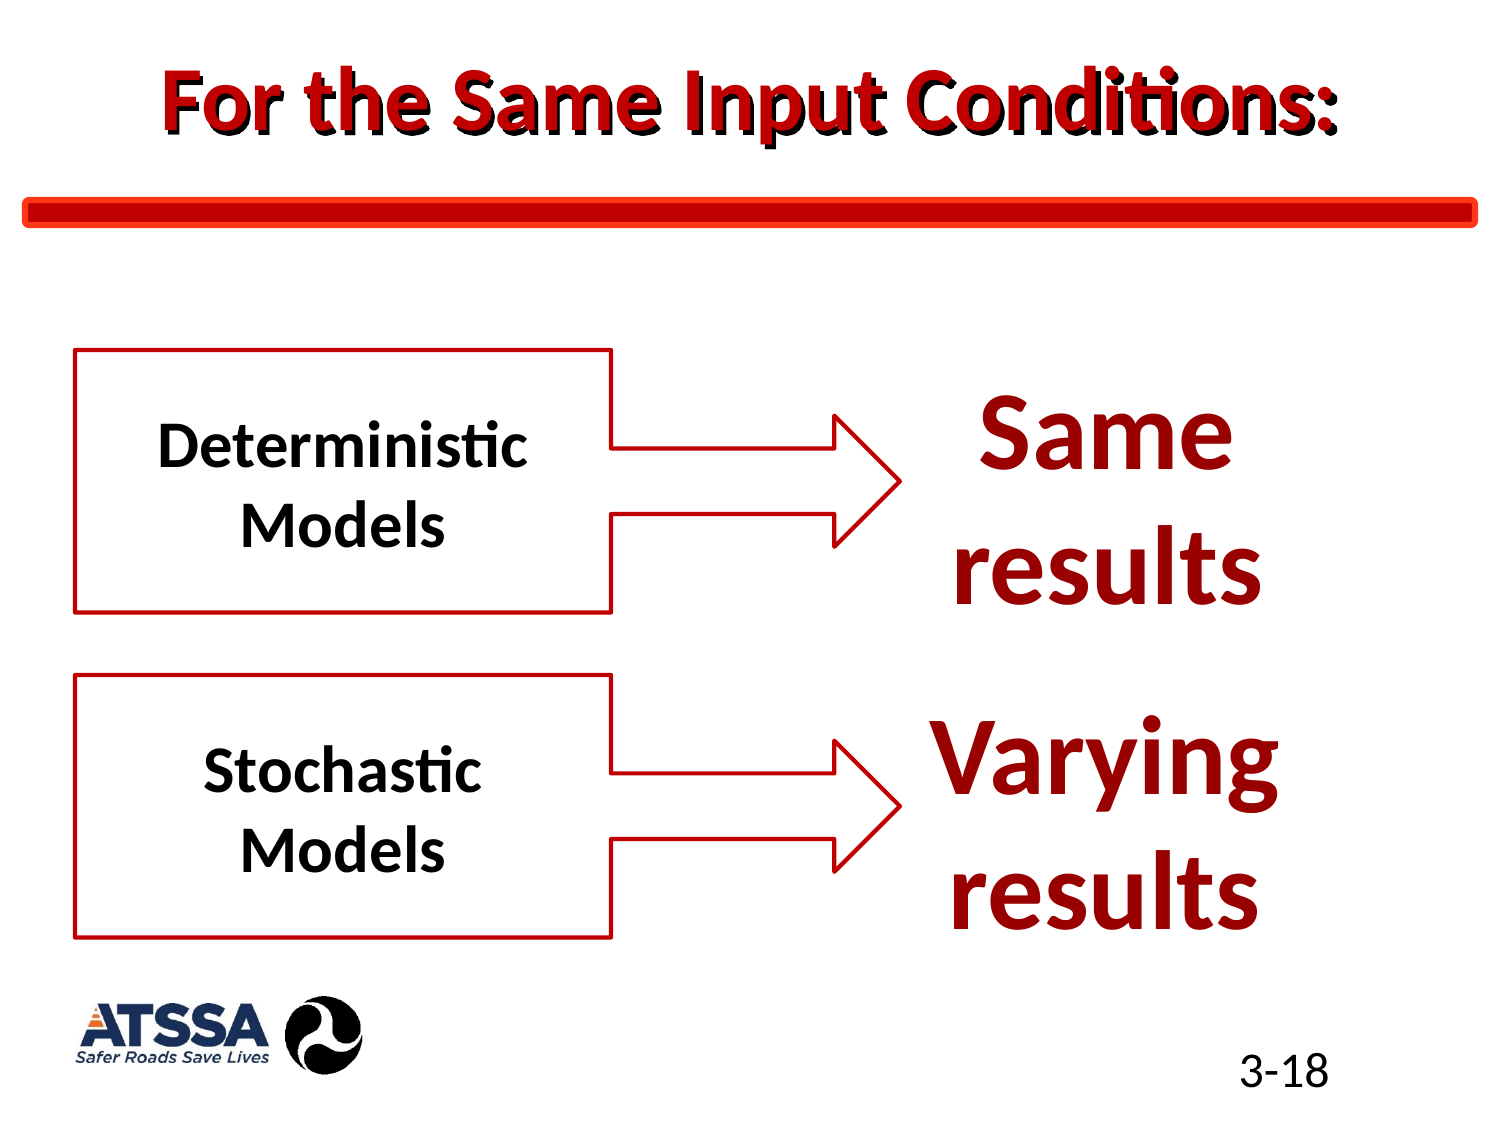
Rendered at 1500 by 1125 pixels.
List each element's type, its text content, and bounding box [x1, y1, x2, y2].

text_box Stochastic Models [72, 672, 903, 940]
picture [75, 1003, 269, 1063]
text_box Same results [936, 349, 1279, 635]
text_box Varying results [914, 674, 1296, 960]
text_box Deterministic Models [72, 347, 903, 615]
picture [276, 989, 370, 1077]
title For the Same Input Conditions: [0, 0, 1500, 188]
